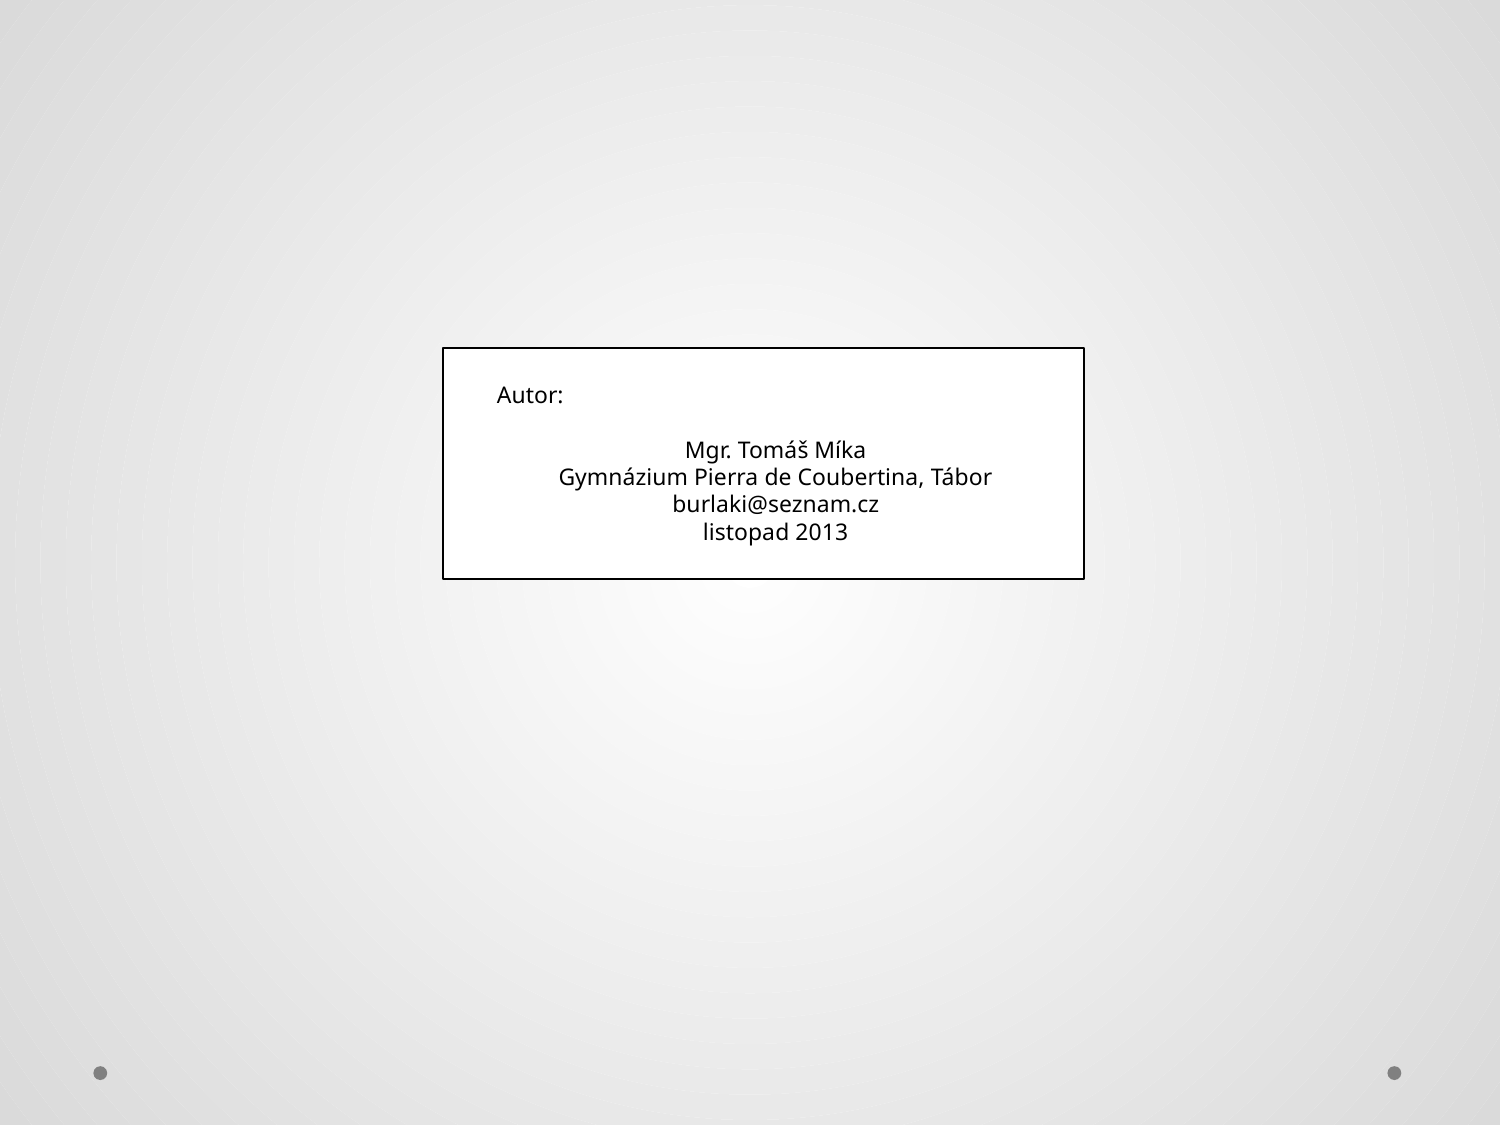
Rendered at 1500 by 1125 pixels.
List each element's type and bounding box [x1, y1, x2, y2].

text_box [150, 286, 1377, 586]
